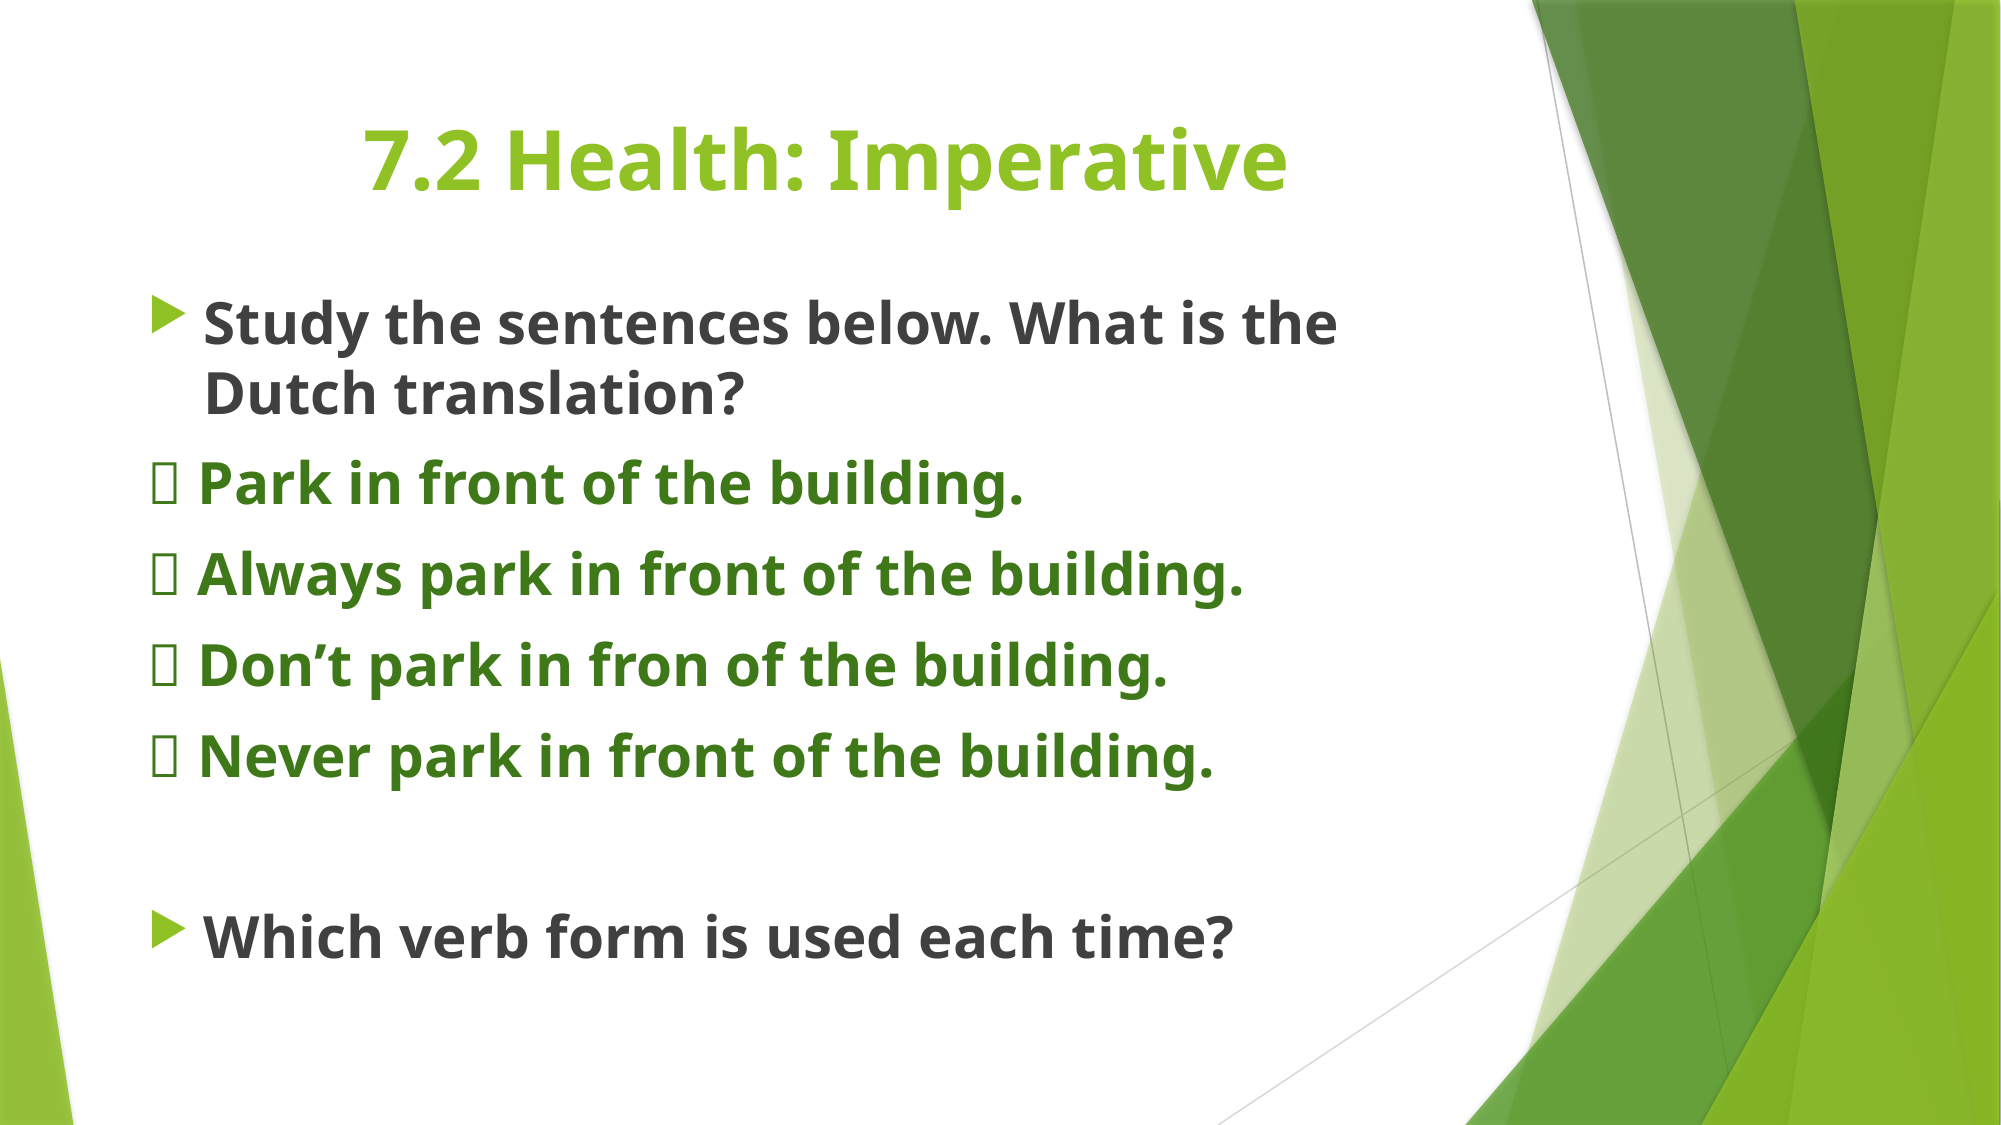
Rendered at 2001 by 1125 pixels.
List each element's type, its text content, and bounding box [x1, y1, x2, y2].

title 7.2 Health: Imperative [132, 99, 1522, 278]
list Study the sentences below. What is the Dutch translation?  Park in front of the building.  Always park in front of the building.  Don’t park in fron of the building.  Never park in front of the building. Which verb form is used each time? [132, 278, 1522, 1053]
